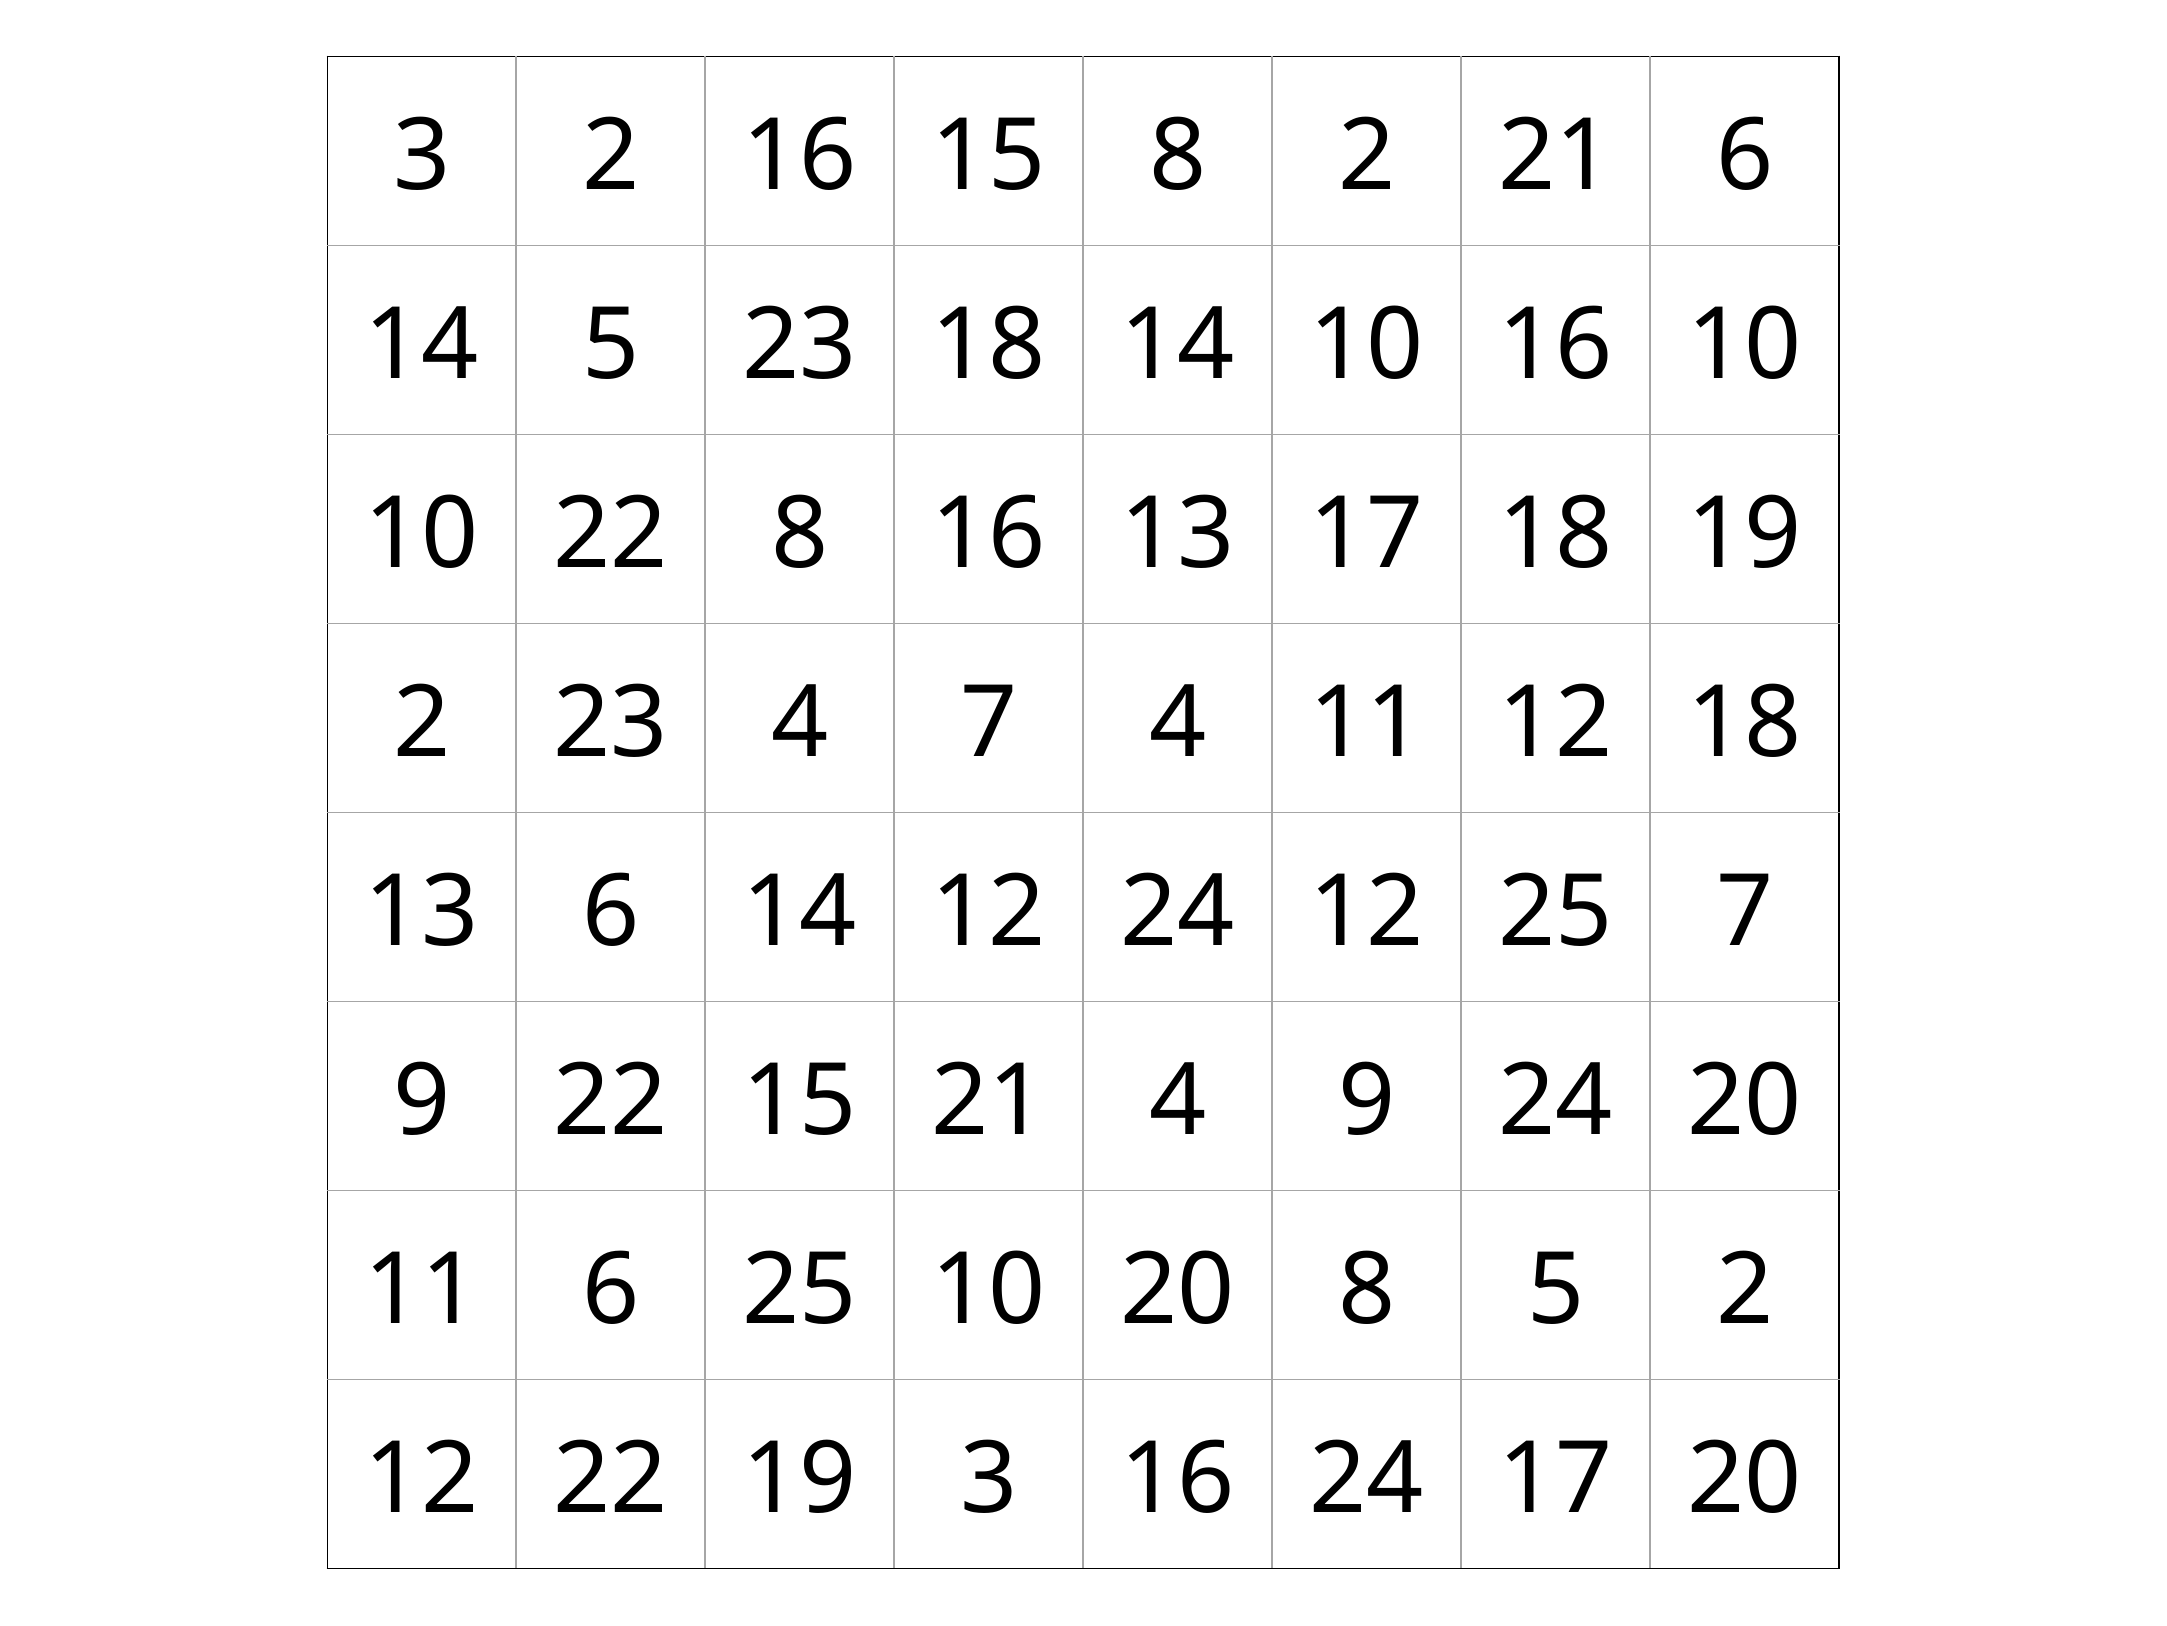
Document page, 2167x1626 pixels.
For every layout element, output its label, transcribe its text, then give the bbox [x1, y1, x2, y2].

table_cell 11 [1273, 624, 1460, 812]
table_header 16 [706, 57, 893, 245]
table_cell 17 [1462, 1380, 1649, 1568]
table_cell 2 [1651, 1191, 1838, 1379]
table_cell 23 [517, 624, 704, 812]
table_cell 14 [706, 813, 893, 1001]
table_header 15 [895, 57, 1082, 245]
table_cell 25 [706, 1191, 893, 1379]
table_header 2 [1273, 57, 1460, 245]
table_cell 4 [1084, 1002, 1271, 1190]
table_cell 10 [895, 1191, 1082, 1379]
table_cell 23 [706, 246, 893, 434]
table_cell 13 [1084, 435, 1271, 623]
table_cell 21 [895, 1002, 1082, 1190]
table_cell 18 [1462, 435, 1649, 623]
table_header 3 [328, 57, 515, 245]
table_cell 20 [1651, 1380, 1838, 1568]
table_cell 6 [517, 1191, 704, 1379]
table_cell 11 [328, 1191, 515, 1379]
table_cell 18 [1651, 624, 1838, 812]
table_cell 16 [1084, 1380, 1271, 1568]
table_cell 12 [1462, 624, 1649, 812]
table_header 6 [1651, 57, 1838, 245]
table_cell 25 [1462, 813, 1649, 1001]
table_cell 2 [328, 624, 515, 812]
table_cell 20 [1651, 1002, 1838, 1190]
table_cell 14 [1084, 246, 1271, 434]
table_header 21 [1462, 57, 1649, 245]
table_cell 13 [328, 813, 515, 1001]
table_cell 22 [517, 1002, 704, 1190]
table_cell 8 [1273, 1191, 1460, 1379]
table_cell 22 [517, 1380, 704, 1568]
table_cell 24 [1084, 813, 1271, 1001]
table_cell 20 [1084, 1191, 1271, 1379]
table_cell 12 [328, 1380, 515, 1568]
table_cell 4 [1084, 624, 1271, 812]
table_cell 6 [517, 813, 704, 1001]
table_cell 7 [1651, 813, 1838, 1001]
table_cell 19 [1651, 435, 1838, 623]
table_cell 24 [1462, 1002, 1649, 1190]
table_cell 9 [1273, 1002, 1460, 1190]
table_cell 8 [706, 435, 893, 623]
table_header 8 [1084, 57, 1271, 245]
table_cell 18 [895, 246, 1082, 434]
table_cell 15 [706, 1002, 893, 1190]
table_cell 5 [1462, 1191, 1649, 1379]
table_cell 22 [517, 435, 704, 623]
table_cell 7 [895, 624, 1082, 812]
table_cell 10 [1651, 246, 1838, 434]
table_cell 10 [1273, 246, 1460, 434]
table_cell 3 [895, 1380, 1082, 1568]
table_cell 24 [1273, 1380, 1460, 1568]
table_cell 12 [1273, 813, 1460, 1001]
table_header 2 [517, 57, 704, 245]
table_cell 4 [706, 624, 893, 812]
table_cell 16 [895, 435, 1082, 623]
table_cell 12 [895, 813, 1082, 1001]
table_cell 17 [1273, 435, 1460, 623]
table_cell 19 [706, 1380, 893, 1568]
table_cell 14 [328, 246, 515, 434]
table_cell 10 [328, 435, 515, 623]
table_cell 5 [517, 246, 704, 434]
table_cell 16 [1462, 246, 1649, 434]
table_cell 9 [328, 1002, 515, 1190]
